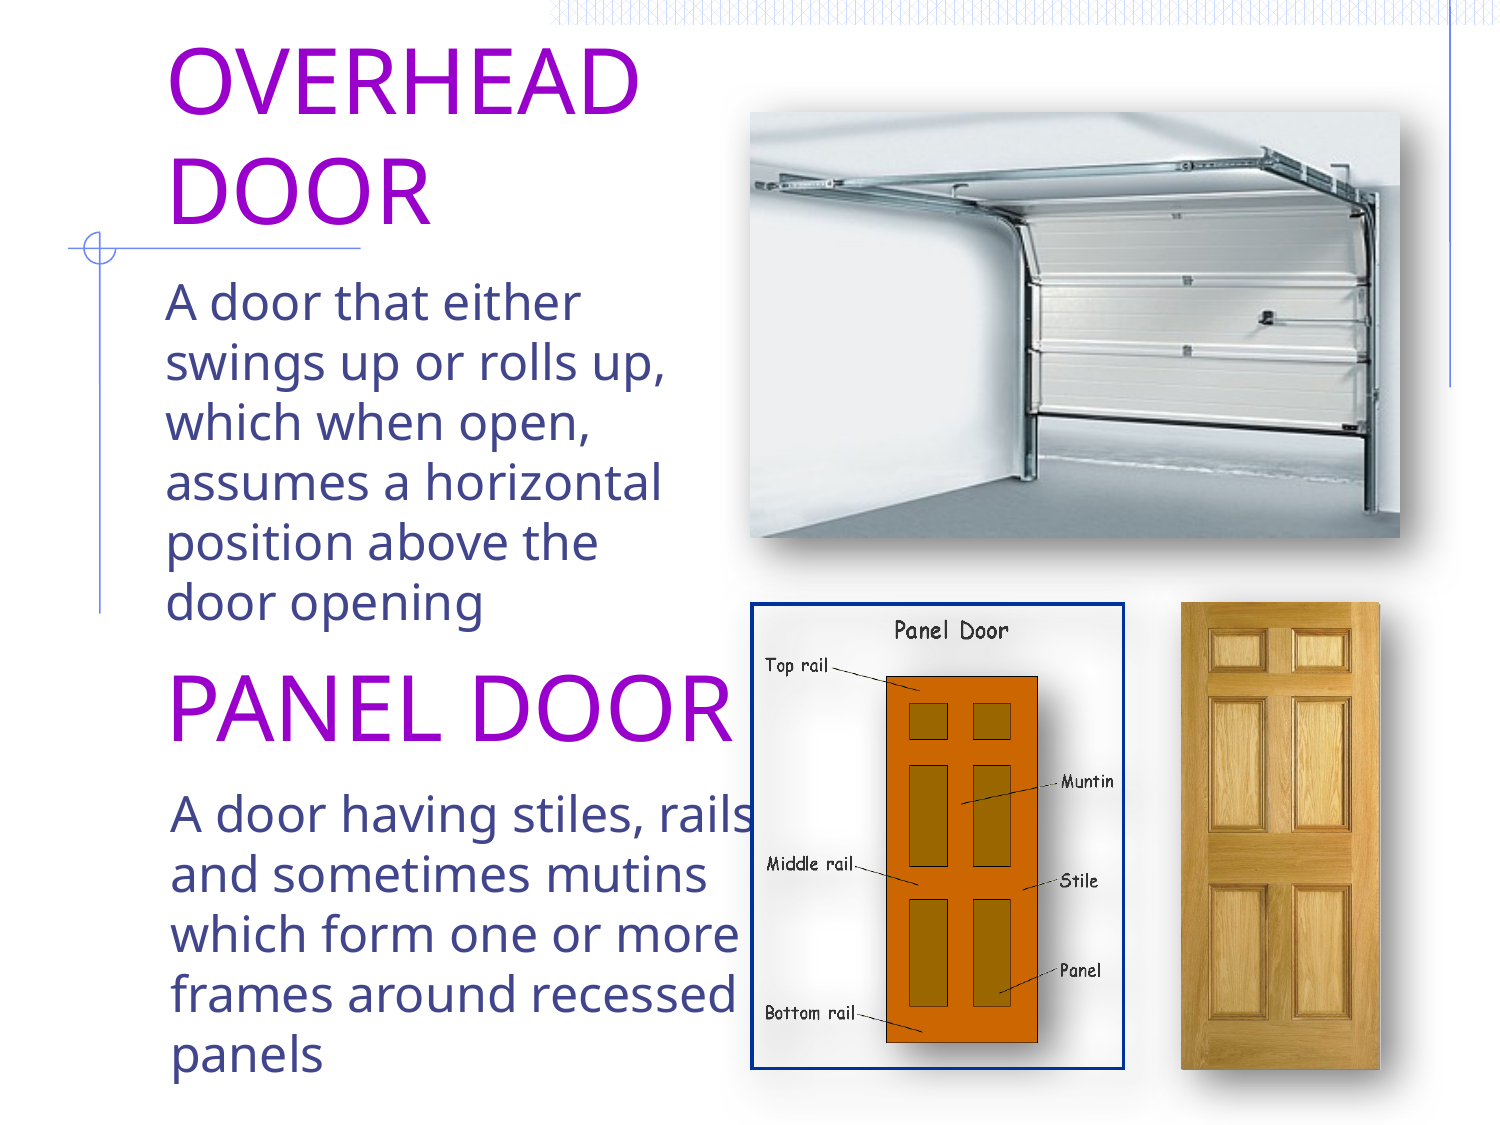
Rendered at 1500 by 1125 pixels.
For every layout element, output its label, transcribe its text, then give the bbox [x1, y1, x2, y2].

list OVERHEAD DOOR [150, 99, 767, 250]
picture [749, 112, 1401, 538]
picture [1181, 602, 1381, 1071]
list A door having stiles, rails and sometimes mutins which form one or more frames around recessed panels [155, 774, 740, 1088]
list PANEL DOOR [150, 512, 761, 768]
picture [749, 602, 1126, 1071]
list A door that either swings up or rolls up, which when open, assumes a horizontal position above the door opening [150, 262, 732, 512]
